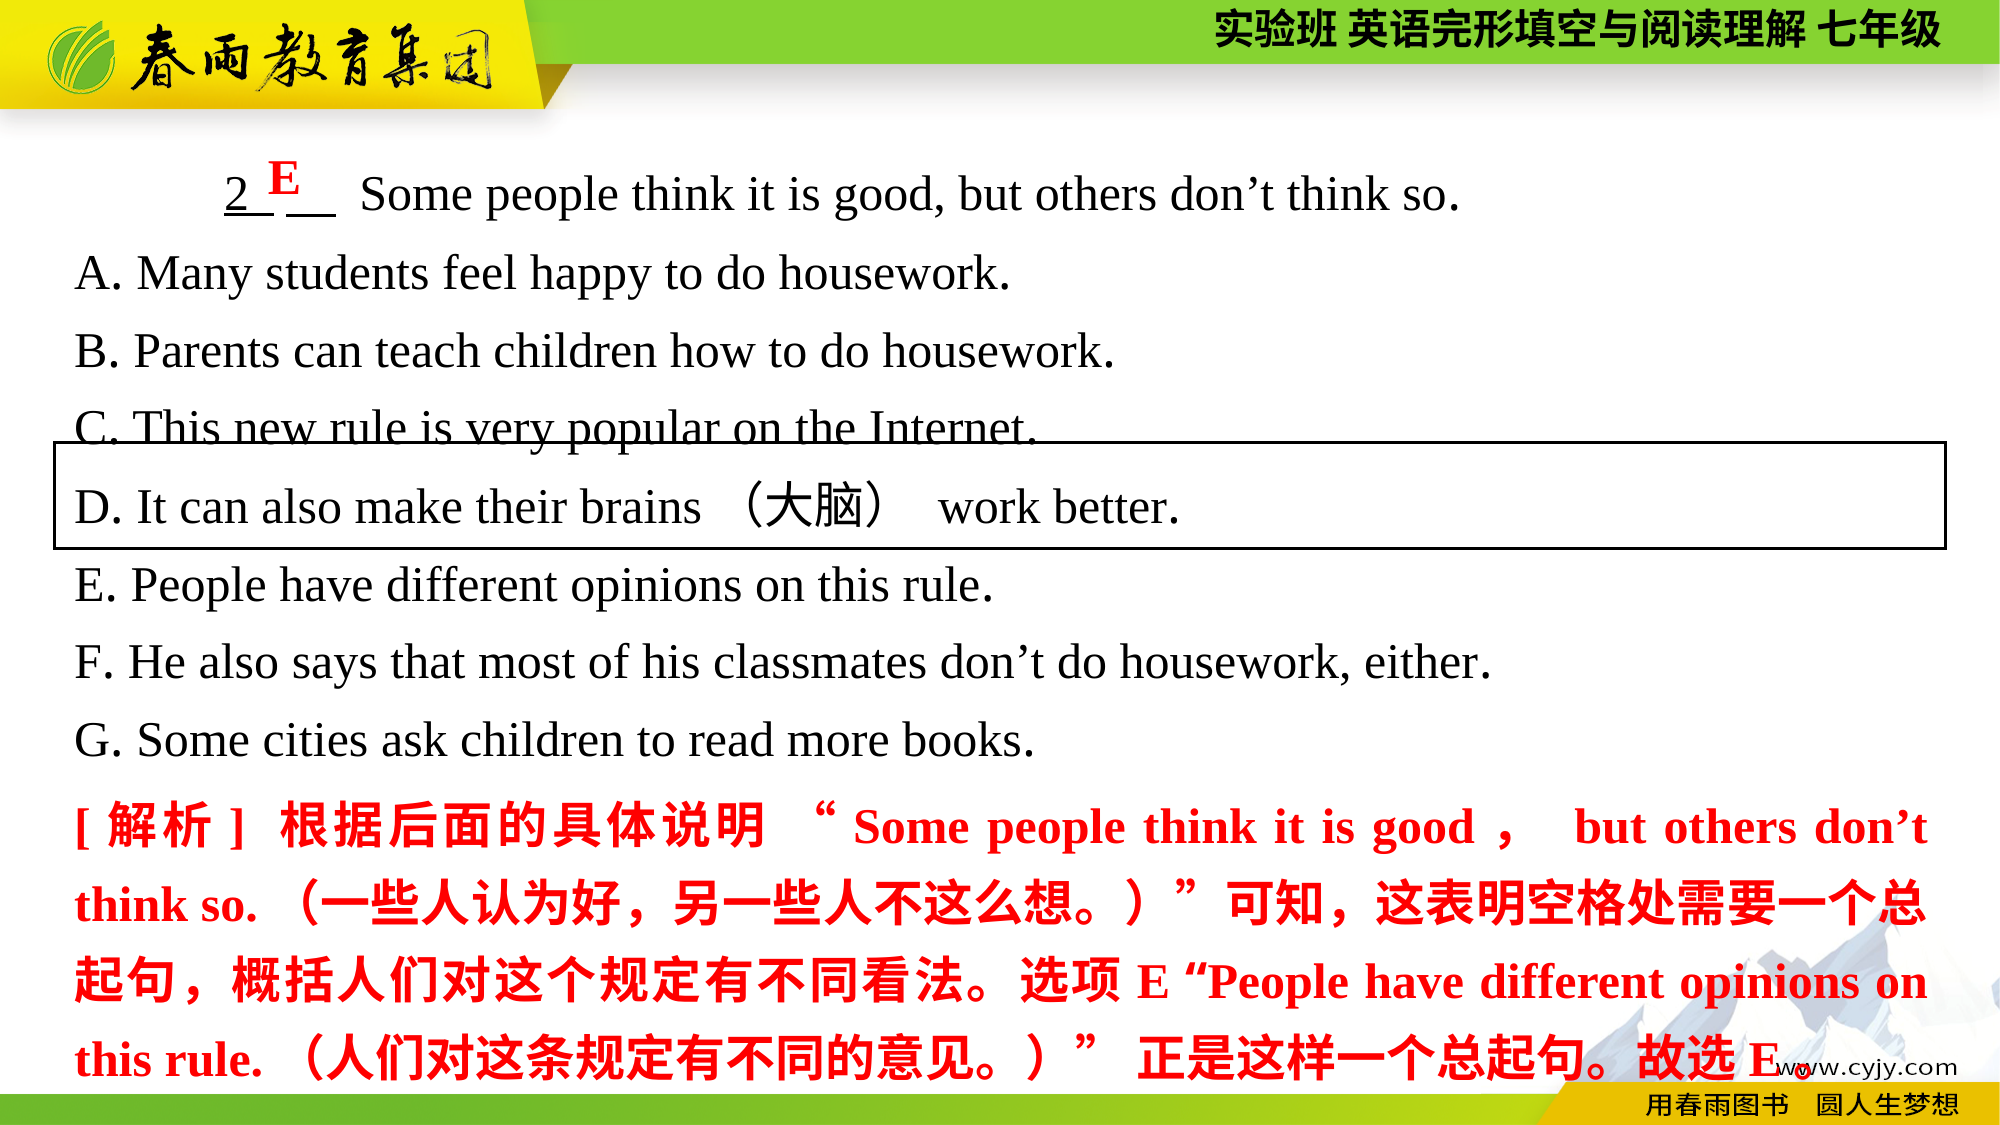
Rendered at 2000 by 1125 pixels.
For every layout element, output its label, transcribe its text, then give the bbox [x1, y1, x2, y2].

picture [0, 0, 2000, 1125]
text_box E [253, 137, 317, 212]
list 2 Some people think it is good, but others don’t think so. [59, 122, 1944, 213]
text_box A. Many students feel happy to do housework. B. Parents can teach children how to do housework. C. This new rule is very popular on the Internet. D. It can also make their brains（大脑） work better. E. People have different opinions on this rule. F. He also says that most of his classmates don’t do housework, either. G. Some cities ask children to read more books. [59, 549, 1944, 775]
text_box [解析] 根据后面的具体说明 “Some people think it is good， but others don’t think so.（一些人认为好，另一些人不这么想。）”可知，这表明空格处需要一个总起句，概括人们对这个规定有不同看法。选项E “People have different opinions on this rule.（人们对这条规定有不同的意见。）” 正是这样一个总起句。故选E。 [59, 775, 1944, 1095]
text_box [54, 442, 1946, 549]
text_box A. Many students feel happy to do housework. B. Parents can teach children how to do housework. C. This new rule is very popular on the Internet. D. It can also make their brains（大脑） work better. E. People have different opinions on this rule. F. He also says that most of his classmates don’t do housework, either. G. Some cities ask children to read more books. [59, 213, 1944, 442]
